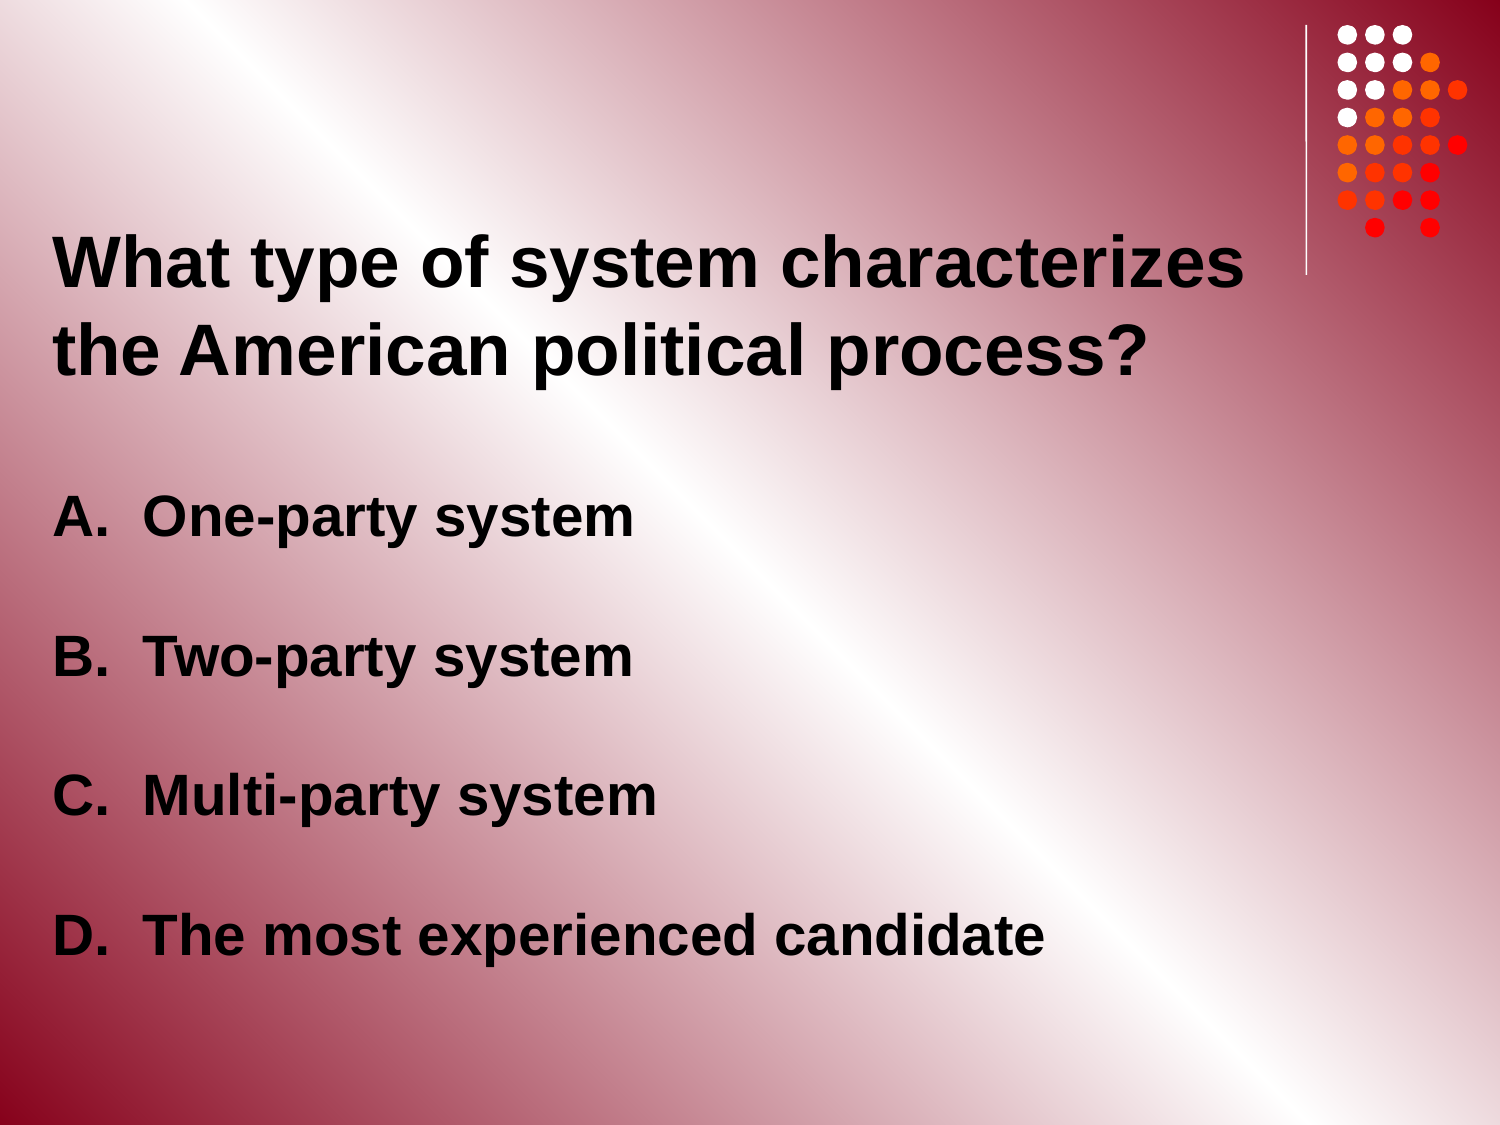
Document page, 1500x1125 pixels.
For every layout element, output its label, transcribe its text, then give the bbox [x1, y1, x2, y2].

text_box What type of system characterizes the American political process? A. One-party system B. Two-party system C. Multi-party system D. The most experienced candidate [37, 937, 1313, 1125]
